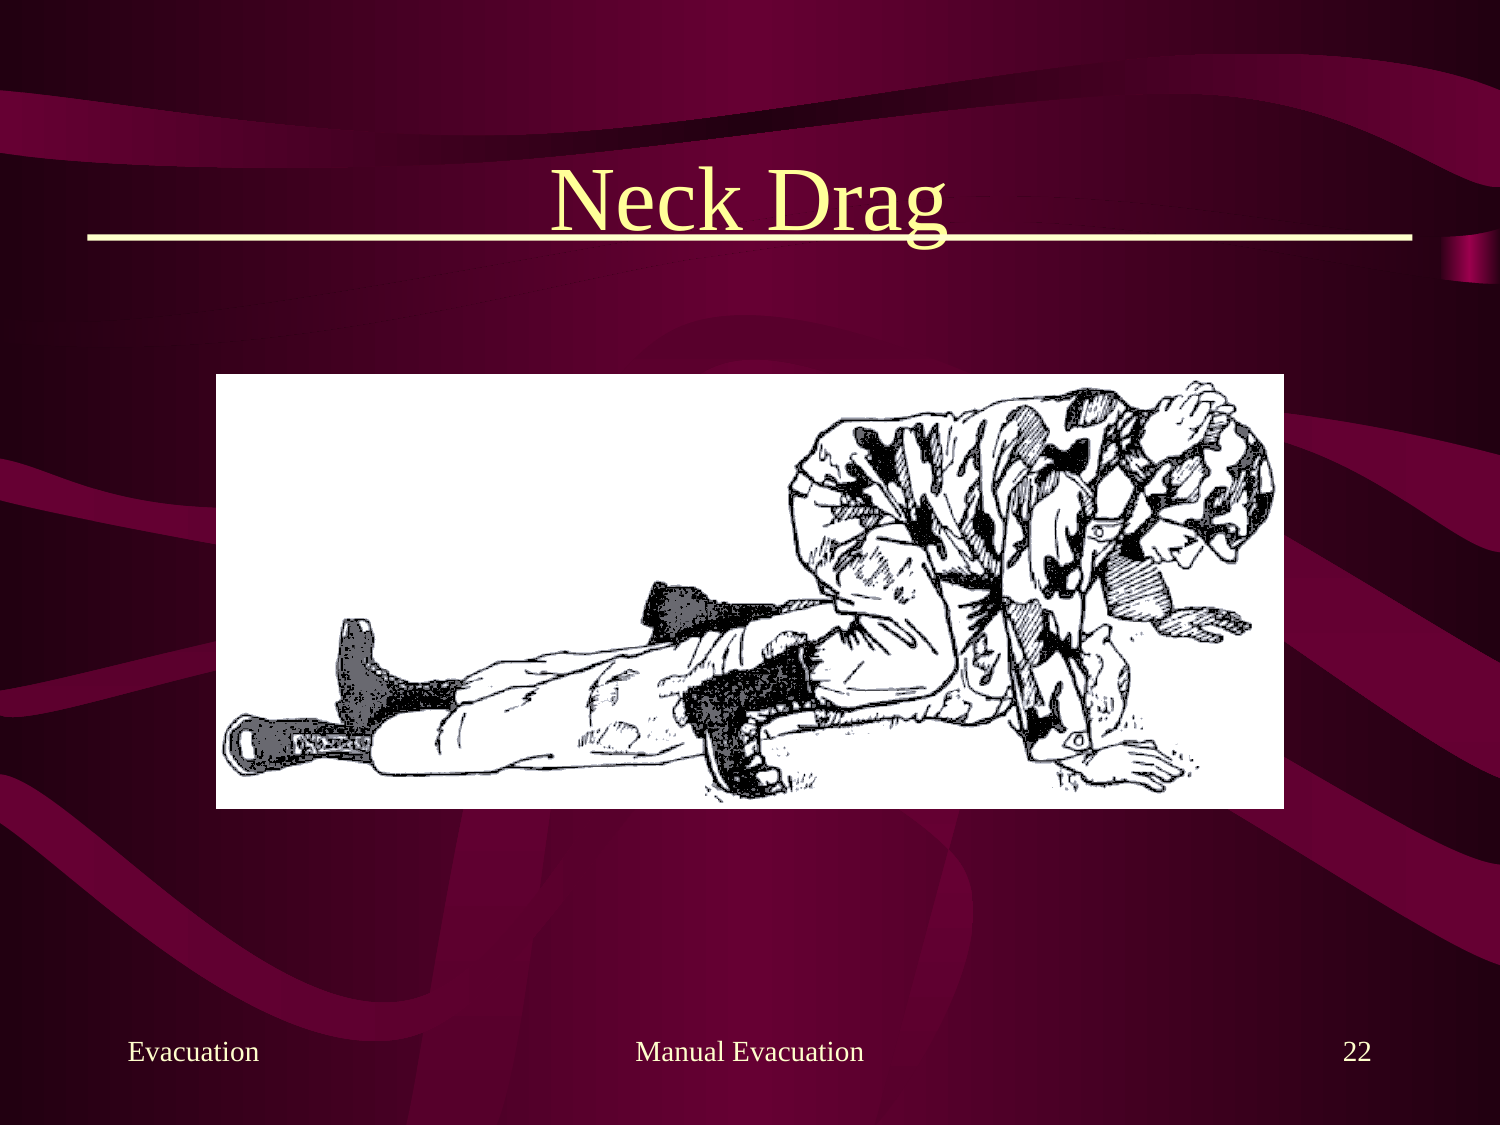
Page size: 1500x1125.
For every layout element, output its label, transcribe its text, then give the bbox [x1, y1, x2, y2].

slide_number 22 [1074, 1025, 1388, 1100]
title Neck Drag [112, 99, 1388, 237]
title Neck Drag [112, 238, 1388, 288]
footer Manual Evacuation [512, 1025, 988, 1100]
slide_number Evacuation [112, 1025, 425, 1100]
picture [216, 374, 1284, 809]
